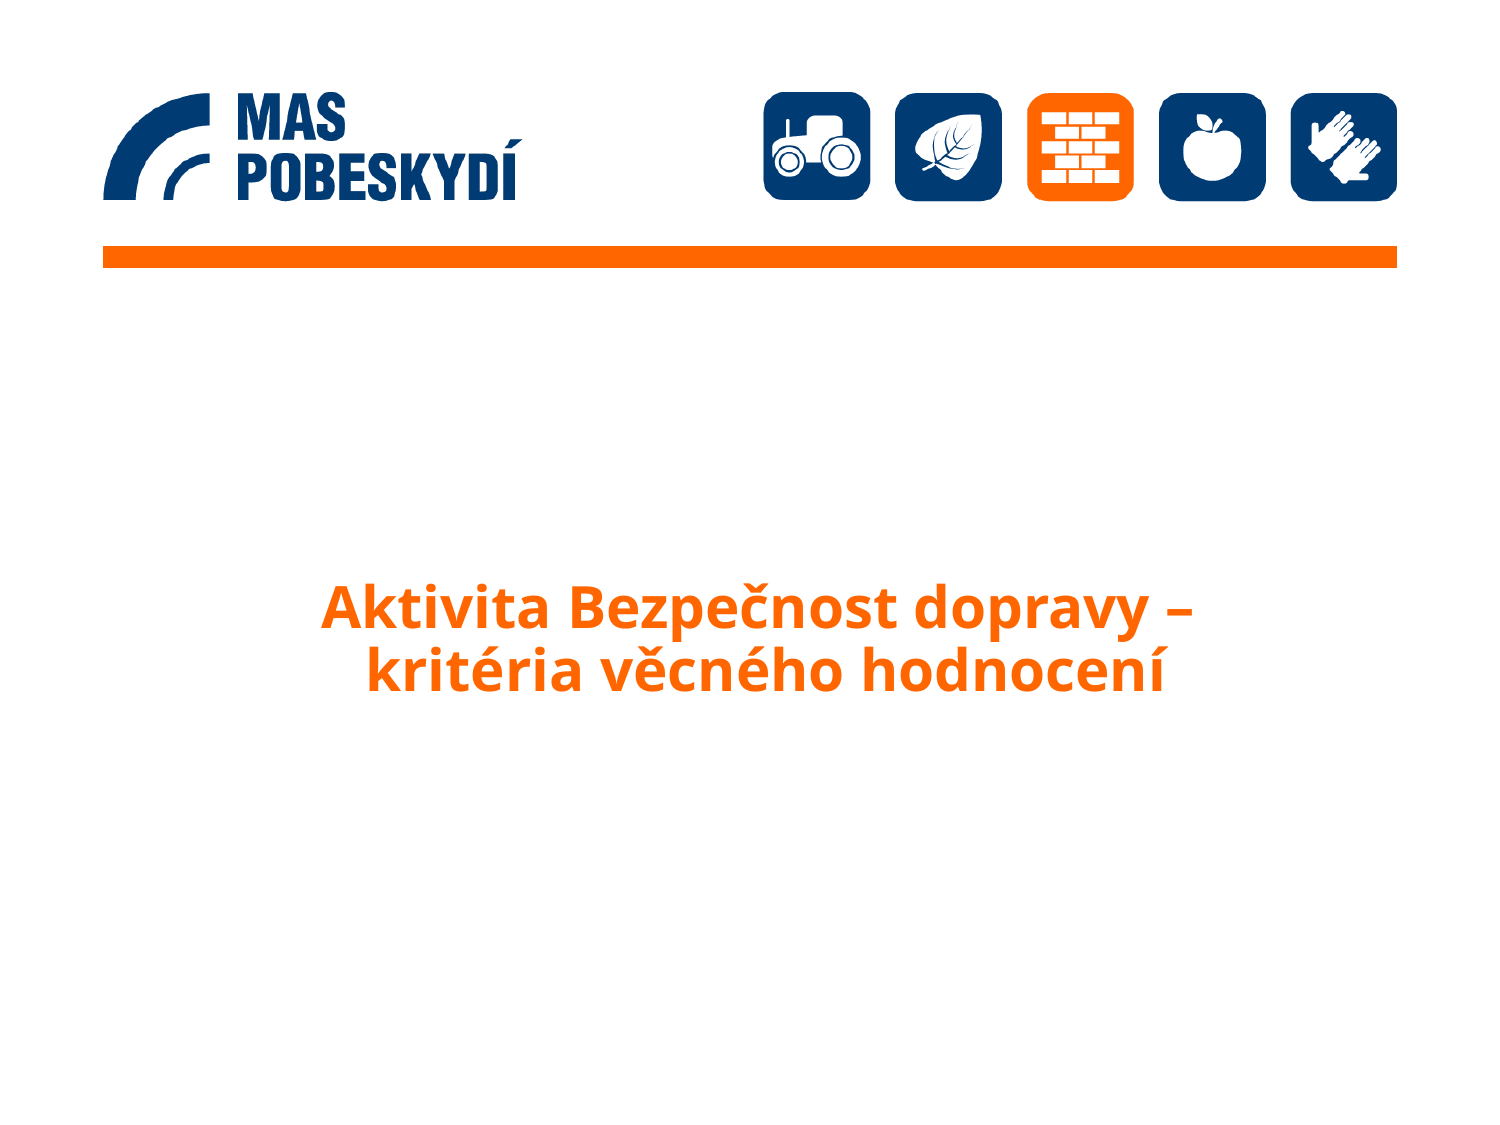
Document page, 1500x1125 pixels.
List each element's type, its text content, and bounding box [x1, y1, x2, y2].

title Aktivita Bezpečnost dopravy – kritéria věcného hodnocení [118, 526, 1413, 712]
picture [103, 92, 1397, 268]
